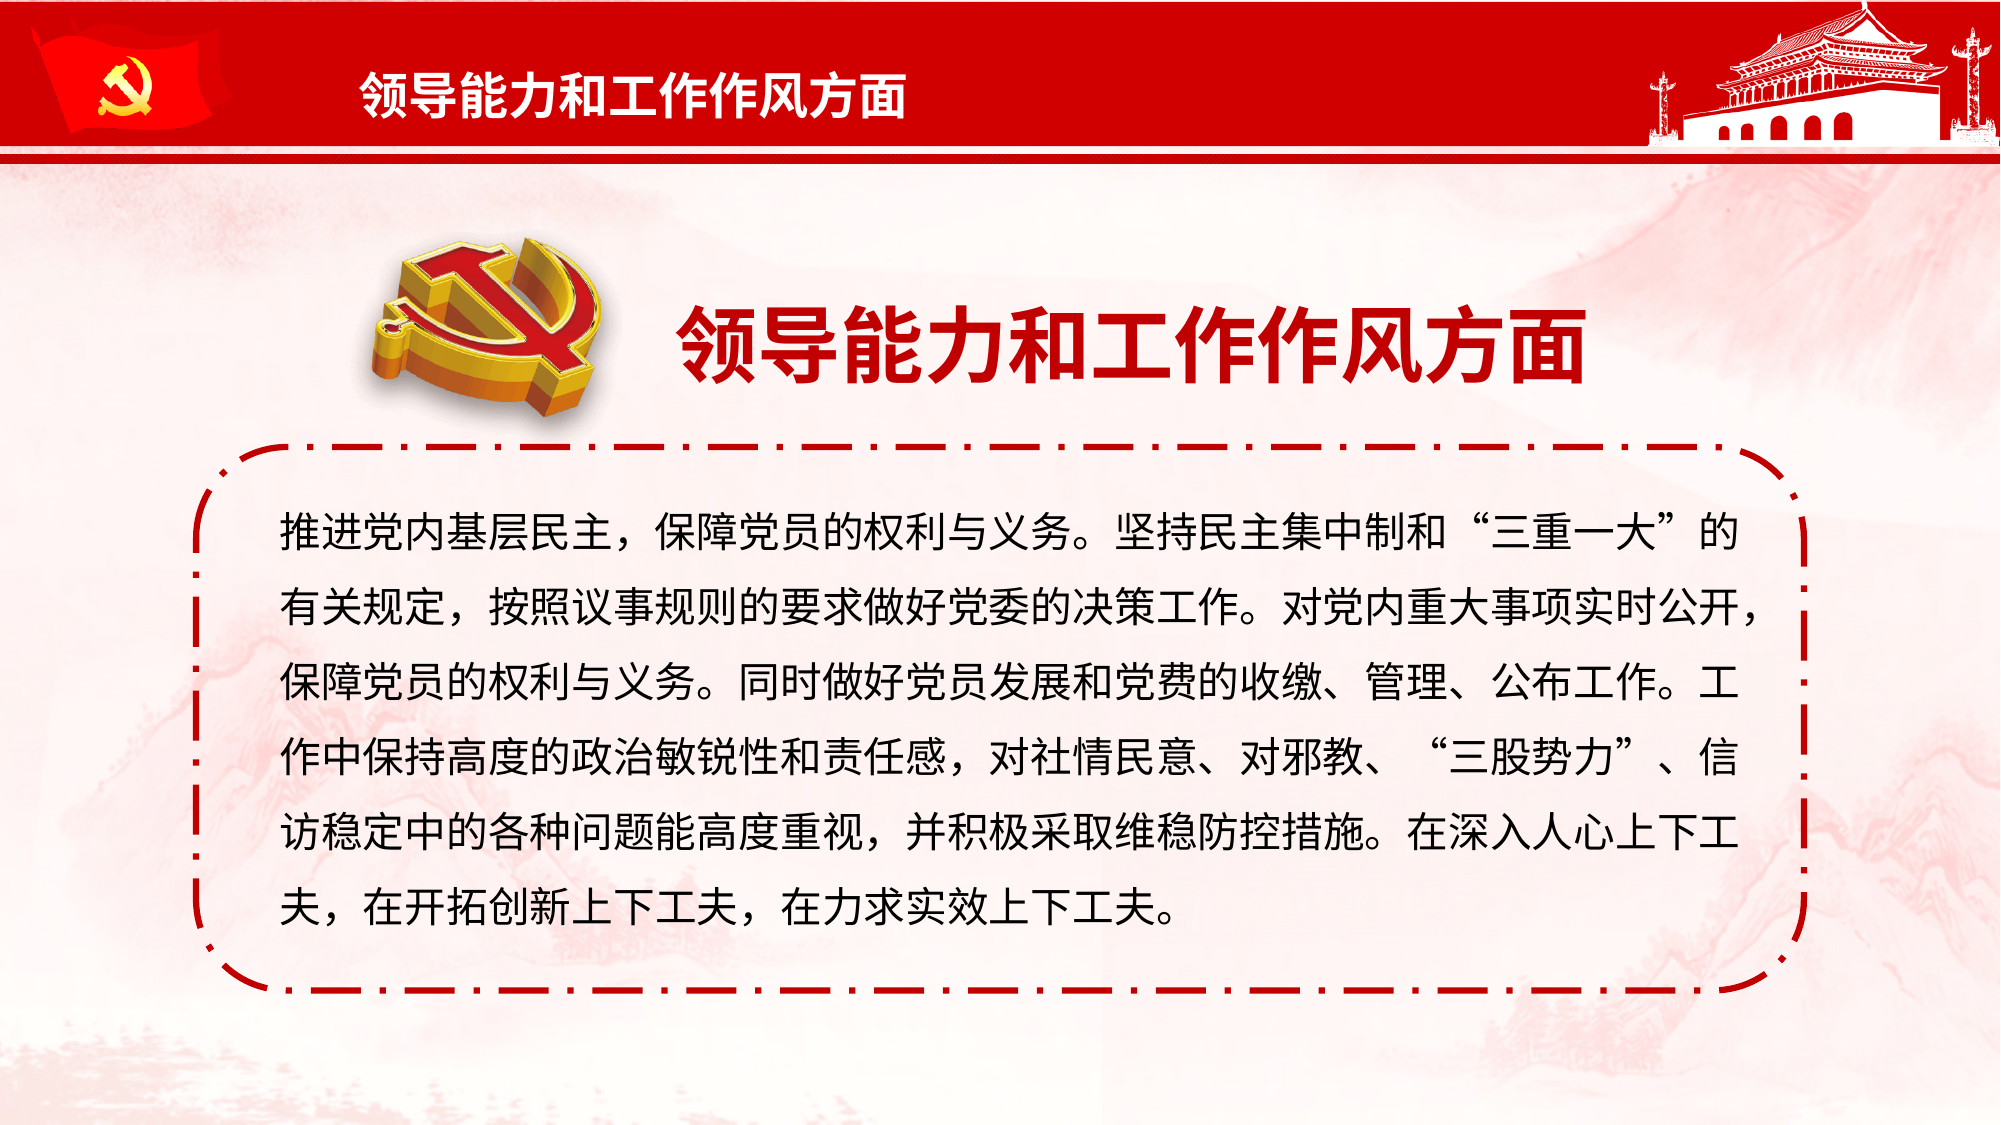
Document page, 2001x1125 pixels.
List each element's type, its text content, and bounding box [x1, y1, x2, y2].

picture [31, 14, 233, 134]
text_box 领导能力和工作作风方面 [343, 56, 924, 132]
text_box 领导能力和工作作风方面 [659, 285, 1606, 401]
text_box [196, 446, 1804, 988]
picture [0, 0, 2001, 1125]
text_box 推进党内基层民主，保障党员的权利与义务。坚持民主集中制和“三重一大”的有关规定，按照议事规则的要求做好党委的决策工作。对党内重大事项实时公开，保障党员的权利与义务。同时做好党员发展和党费的收缴、管理、公布工作。工作中保持高度的政治敏锐性和责任感，对社情民意、对邪教、“三股势力”、信访稳定中的各种问题能高度重视，并积极采取维稳防控措施。在深入人心上下工夫，在开拓创新上下工夫，在力求实效上下工夫。 [264, 473, 1777, 1014]
